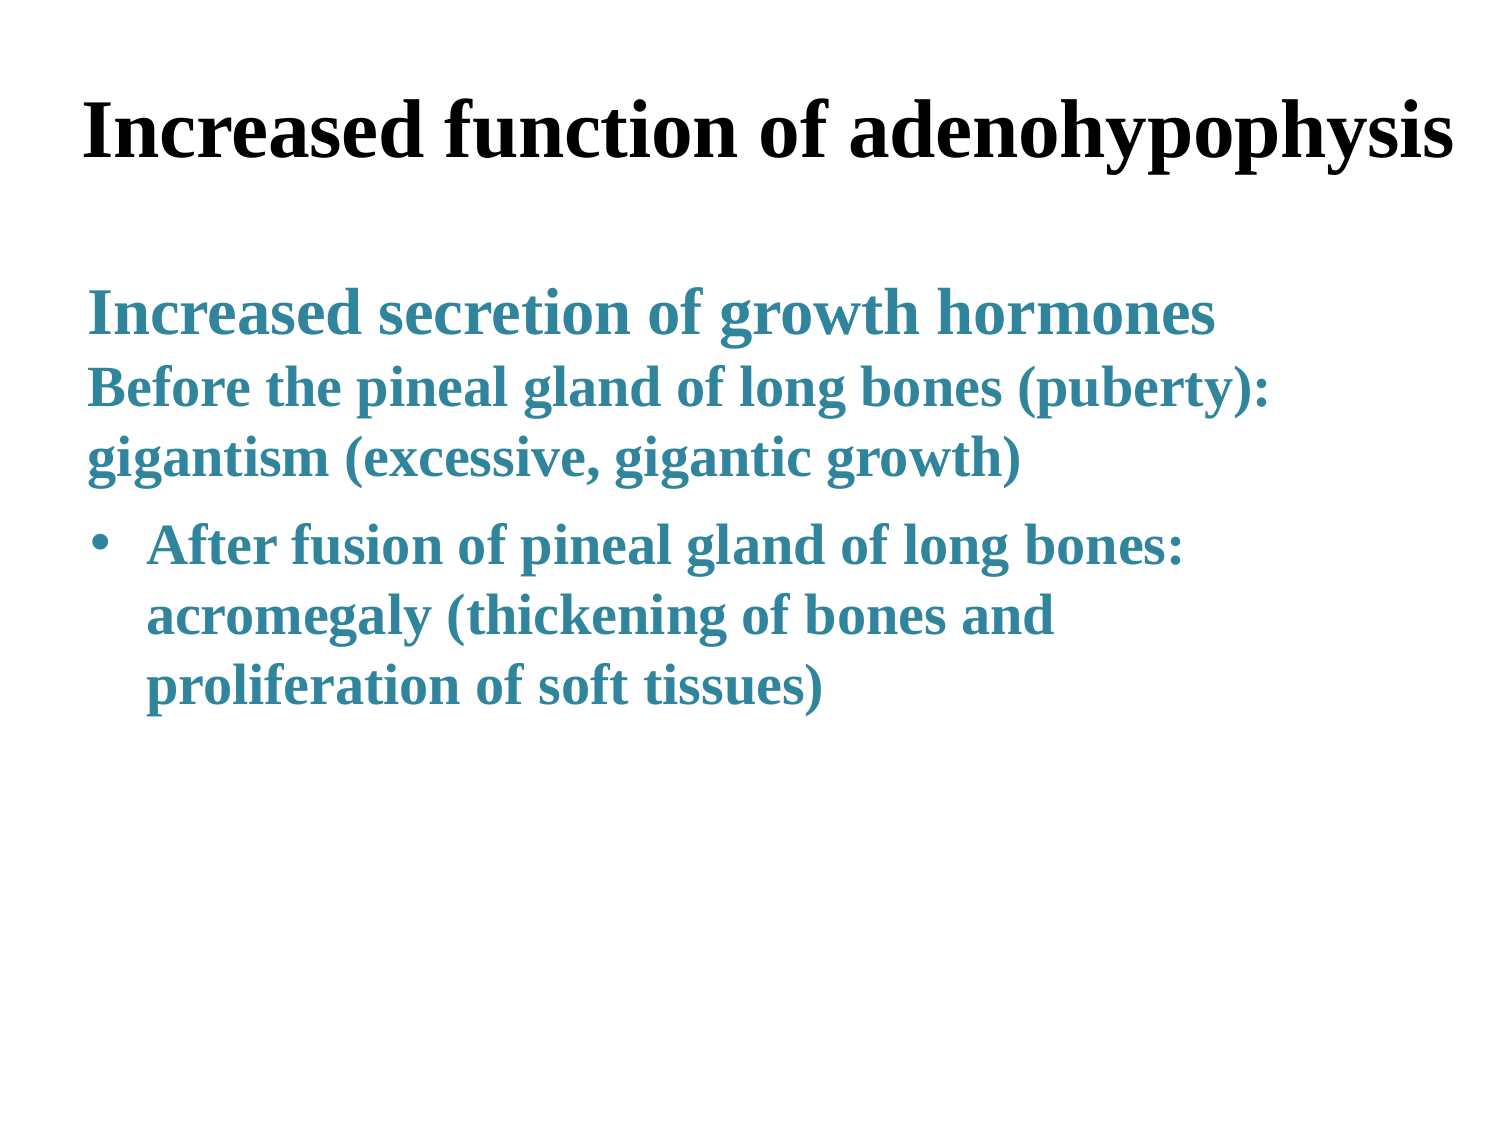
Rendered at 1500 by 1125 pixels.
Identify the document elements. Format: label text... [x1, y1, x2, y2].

text_box Increased secretion of growth hormones Before the pineal gland of long bones (puberty): gigantism (excessive, gigantic growth) After fusion of pineal gland of long bones: acromegaly (thickening of bones and proliferation of soft tissues) [87, 249, 1333, 716]
title Increased function of adenohypophysis [81, 72, 1500, 277]
